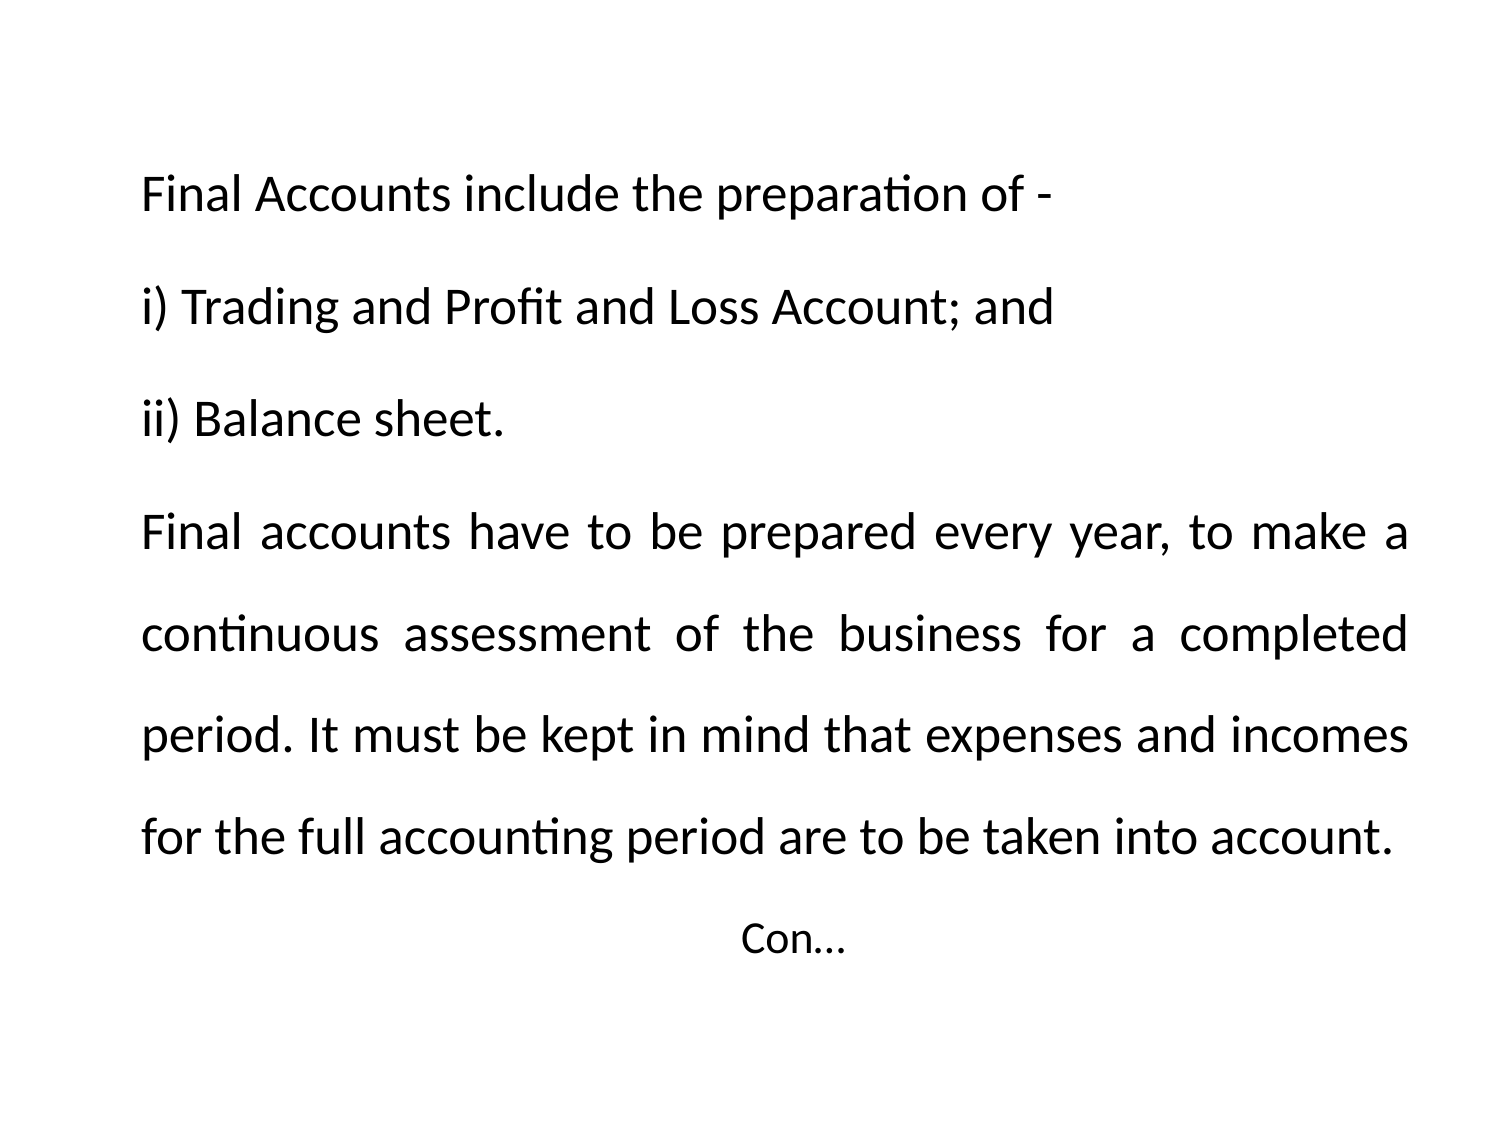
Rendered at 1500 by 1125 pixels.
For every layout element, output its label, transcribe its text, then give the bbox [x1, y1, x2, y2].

list Final Accounts include the preparation of - i) Trading and Profit and Loss Account; and ii) Balance sheet. Final accounts have to be prepared every year, to make a continuous assessment of the business for a completed period. It must be kept in mind that expenses and incomes for the full accounting period are to be taken into account. Con… [75, 62, 1425, 1075]
